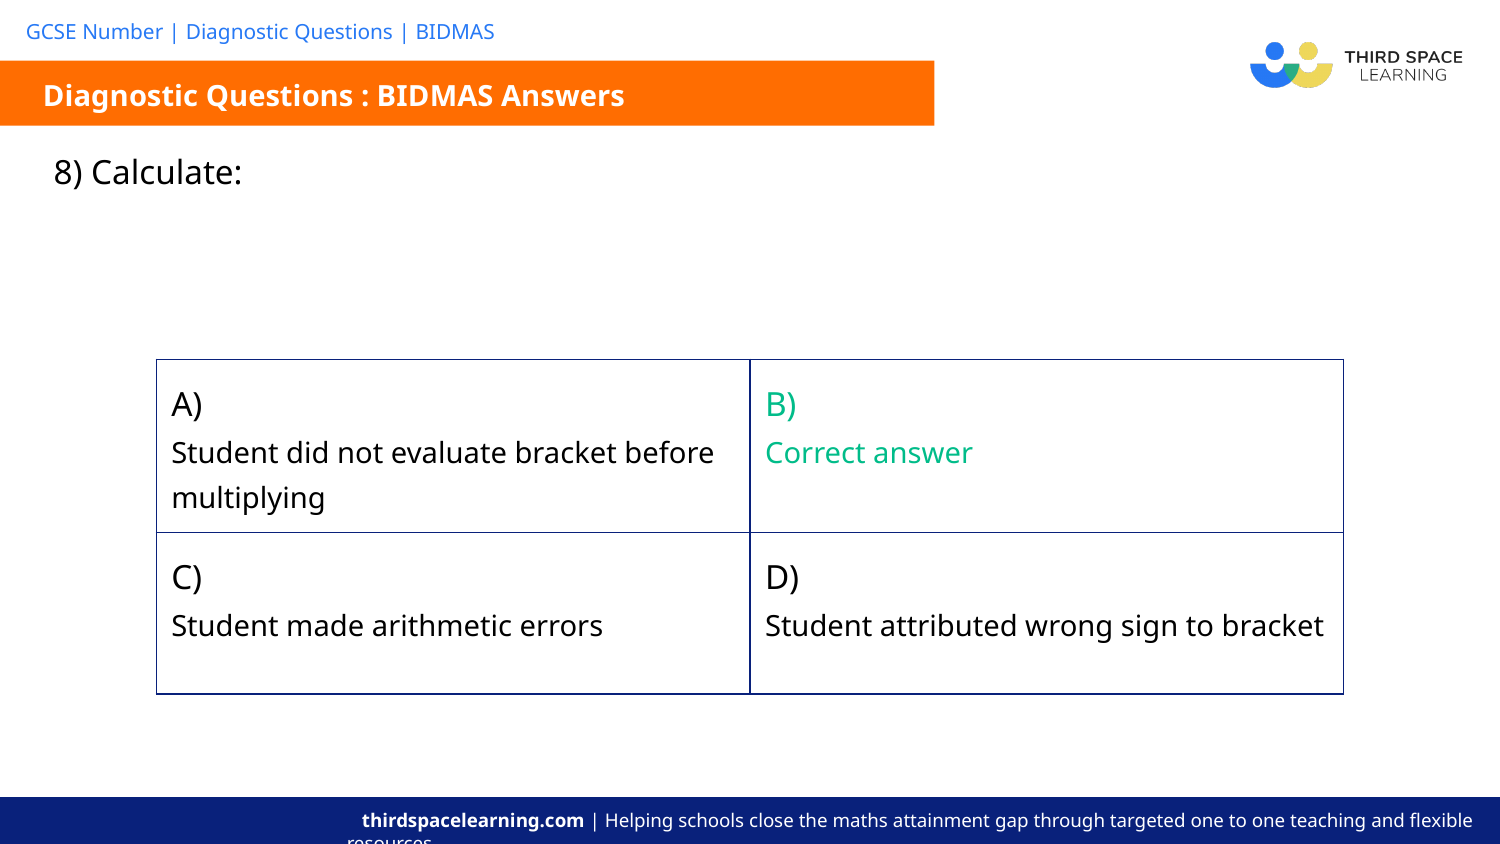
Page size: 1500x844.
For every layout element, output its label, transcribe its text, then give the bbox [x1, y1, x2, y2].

picture [1250, 33, 1465, 99]
text_box Diagnostic Questions : BIDMAS Answers [27, 61, 837, 127]
